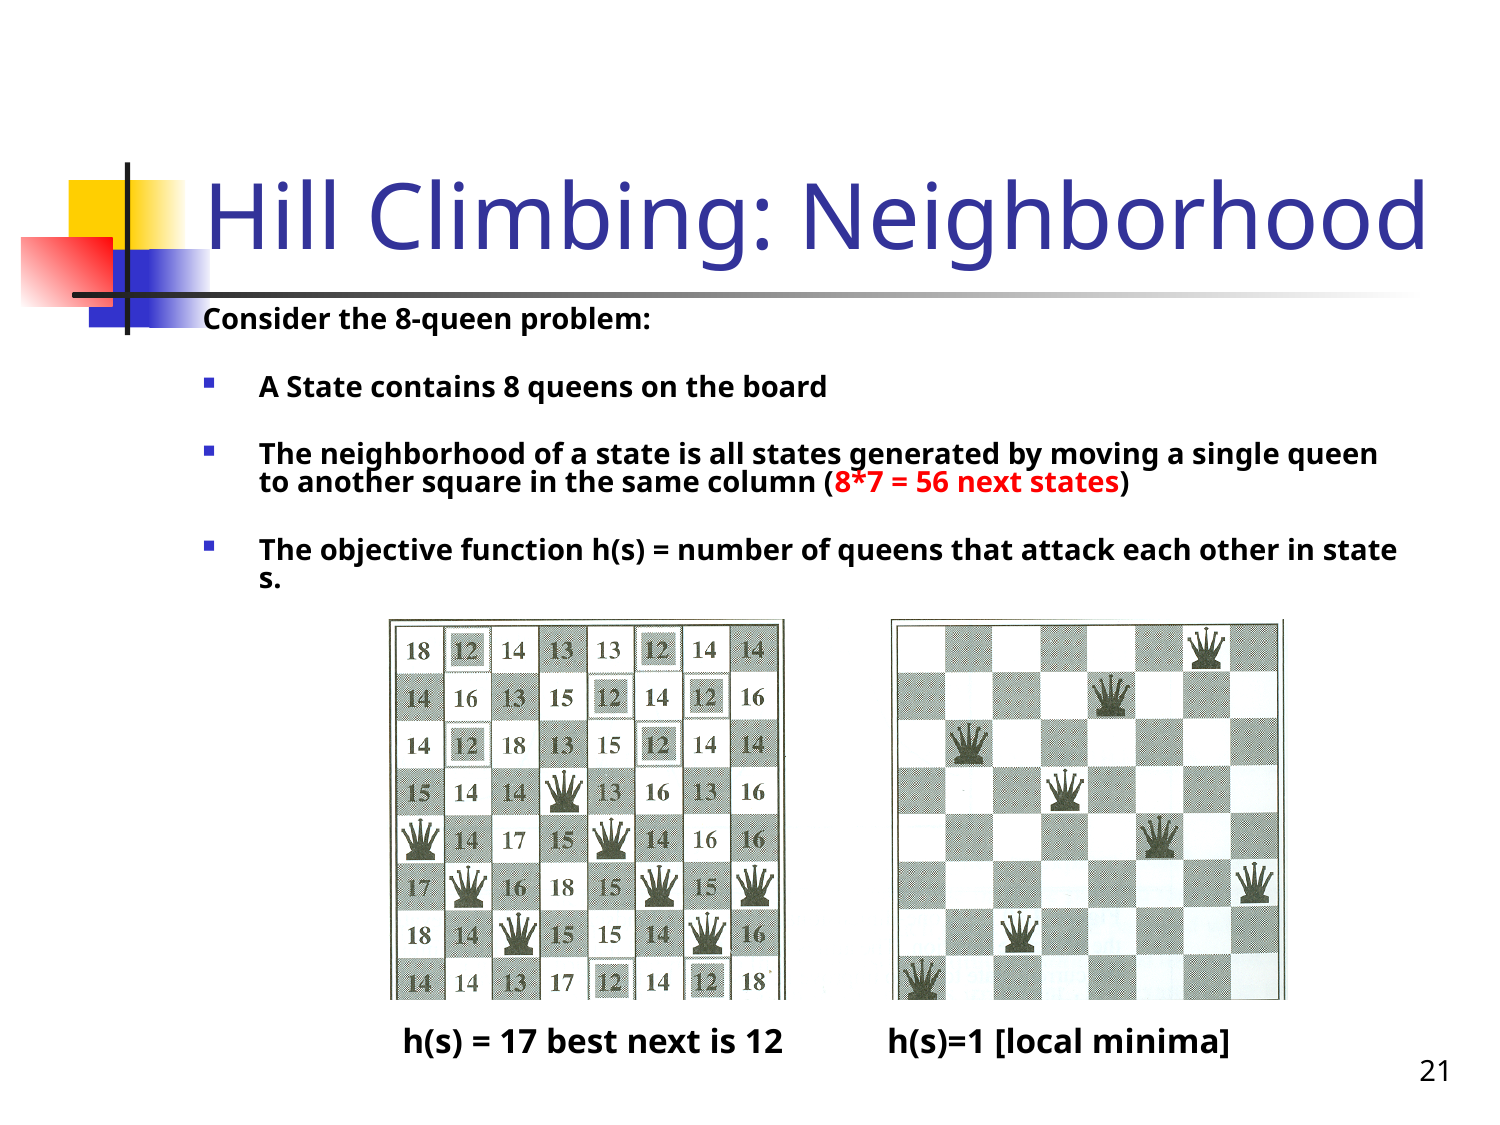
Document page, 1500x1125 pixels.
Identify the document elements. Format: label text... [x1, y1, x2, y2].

text_box h(s) = 17 best next is 12 h(s)=1 [local minima] [387, 1012, 1375, 1068]
list Consider the 8-queen problem: A State contains 8 queens on the board The neighborhood of a state is all states generated by moving a single queen to another square in the same column (8*7 = 56 next states) The objective function h(s) = number of queens that attack each other in state s. [187, 299, 1432, 613]
slide_number 21 [1154, 1023, 1468, 1100]
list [387, 619, 1288, 1001]
title Hill Climbing: Neighborhood [188, 34, 1468, 276]
